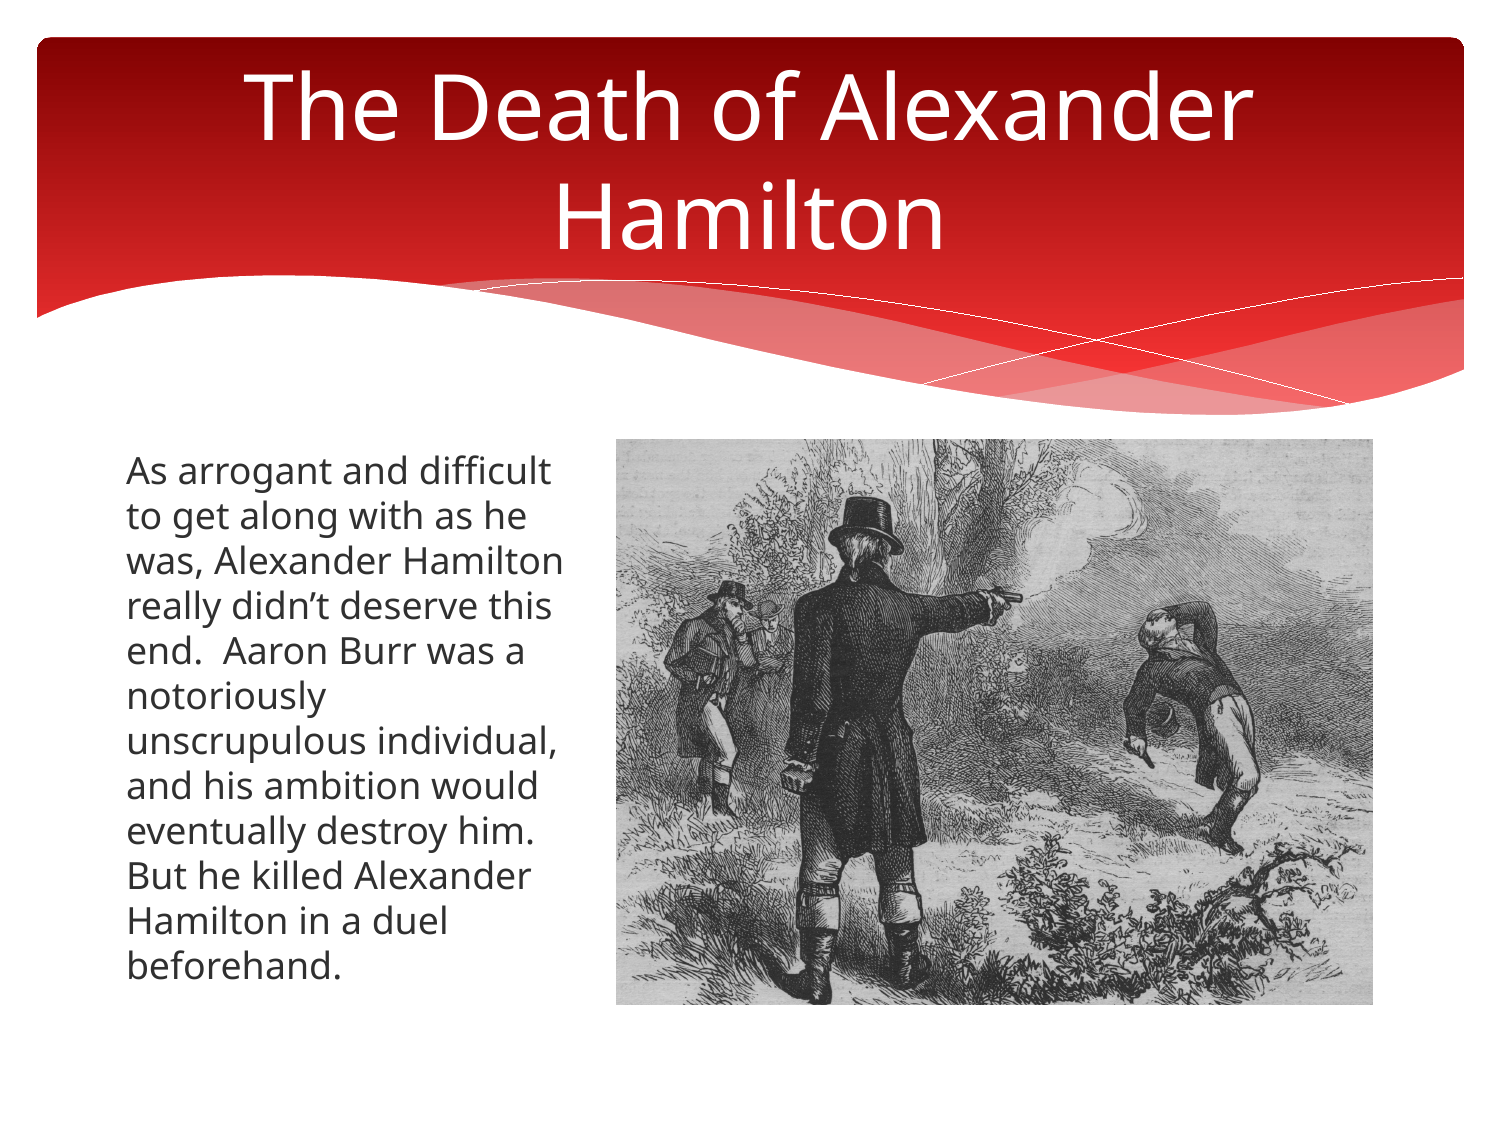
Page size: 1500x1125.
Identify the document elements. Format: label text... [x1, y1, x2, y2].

list As arrogant and difficult to get along with as he was, Alexander Hamilton really didn’t deserve this end. Aaron Burr was a notoriously unscrupulous individual, and his ambition would eventually destroy him. But he killed Alexander Hamilton in a duel beforehand. [111, 439, 588, 1005]
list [616, 439, 1373, 1006]
title The Death of Alexander Hamilton [75, 55, 1425, 261]
